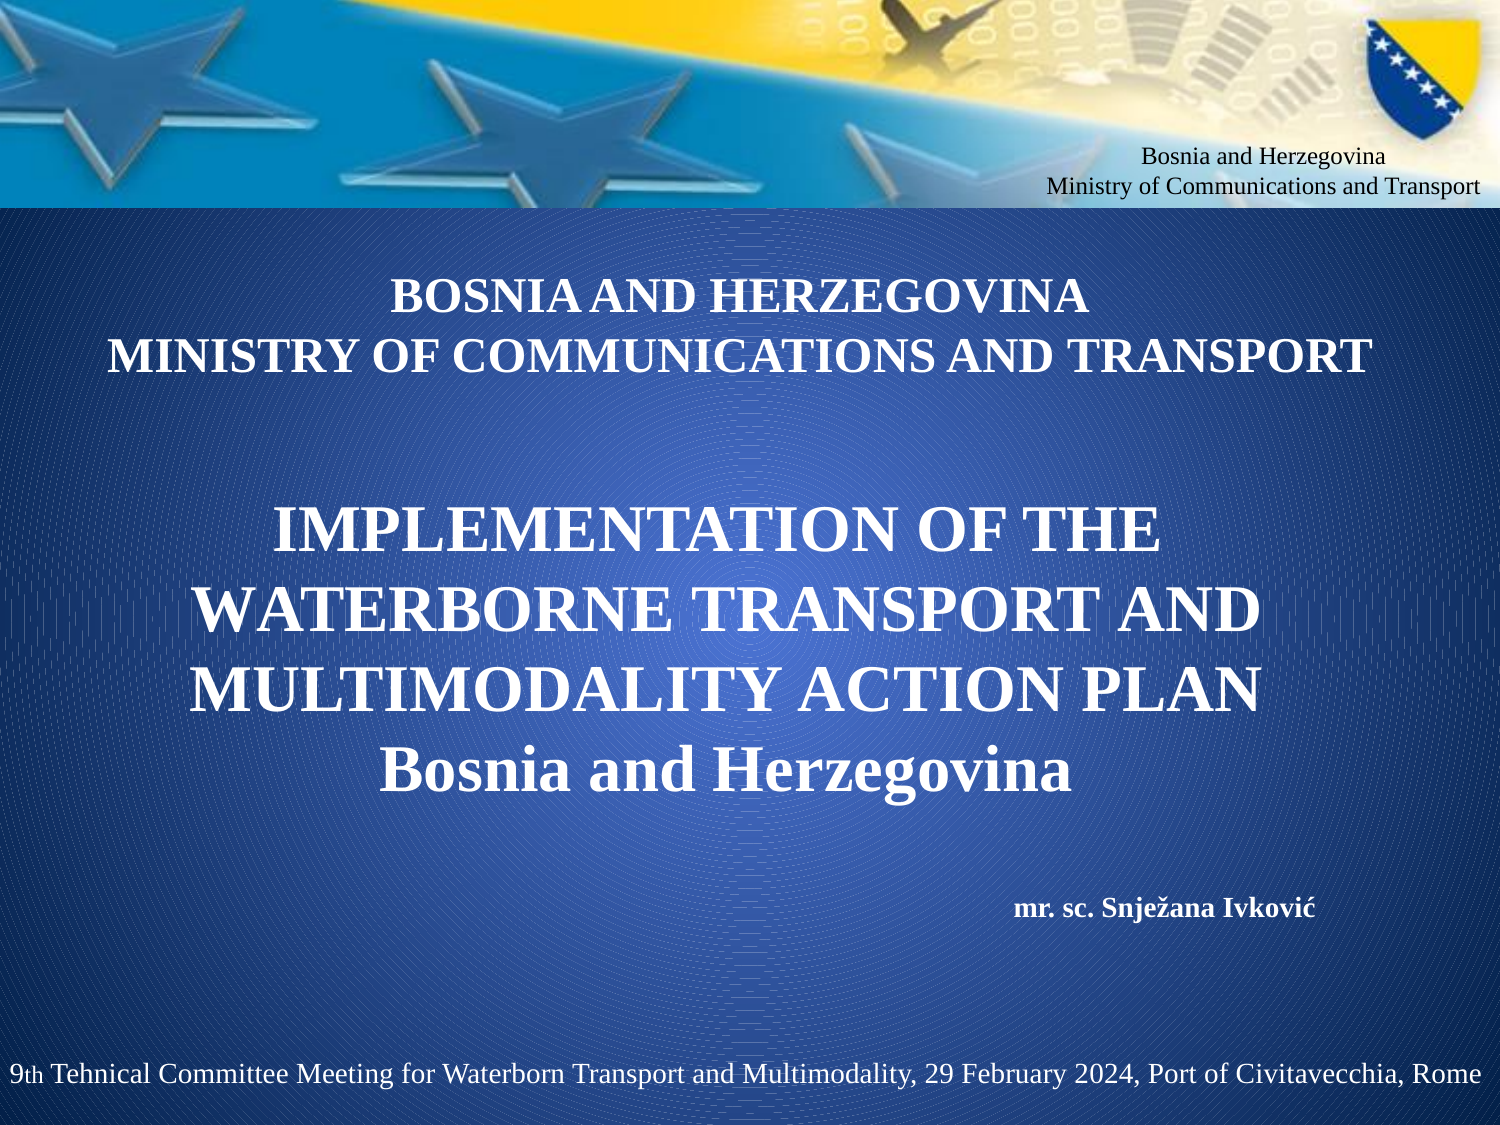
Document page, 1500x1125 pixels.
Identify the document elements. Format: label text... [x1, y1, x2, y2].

text_box IMPLEMENTATION OF THE WATERBORNE TRANSPORT AND MULTIMODALITY ACTION PLAN Bosnia and Herzegovina [88, 459, 1365, 805]
text_box mr. sc. Snježana Ivković [230, 881, 1353, 932]
picture [337, 0, 1500, 209]
text_box 9th Tehnical Committee Meeting for Waterborn Transport and Multimodality, 29 February 2024, Port of Civitavecchia, Rome [0, 1046, 1500, 1097]
text_box BOSNIA AND HERZEGOVINA MINISTRY OF COMMUNICATIONS AND TRANSPORT [51, 255, 1429, 390]
picture [0, 0, 319, 192]
